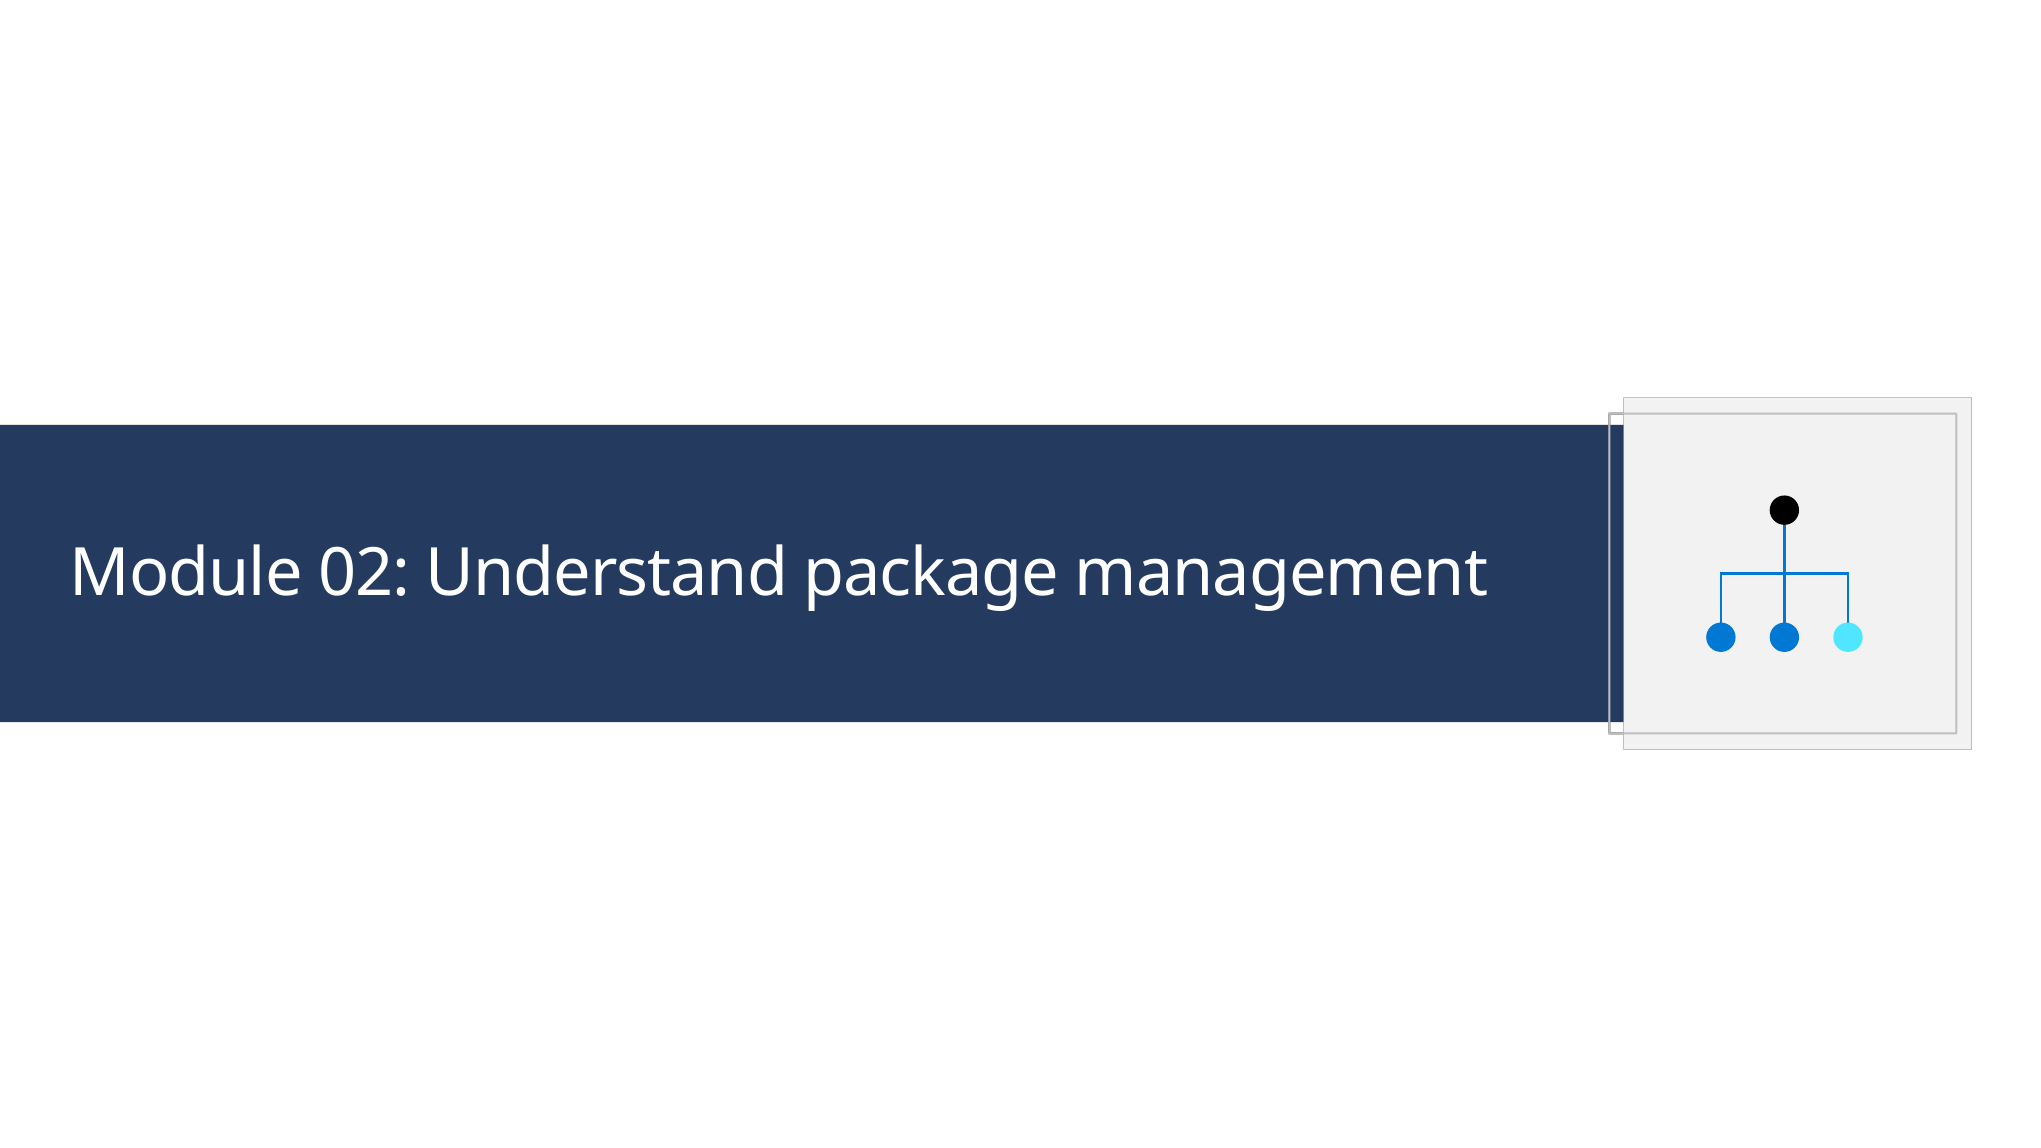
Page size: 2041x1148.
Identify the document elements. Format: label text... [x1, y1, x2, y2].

title Module 02: Understand package management [70, 537, 1586, 610]
picture [0, 0, 2041, 1148]
